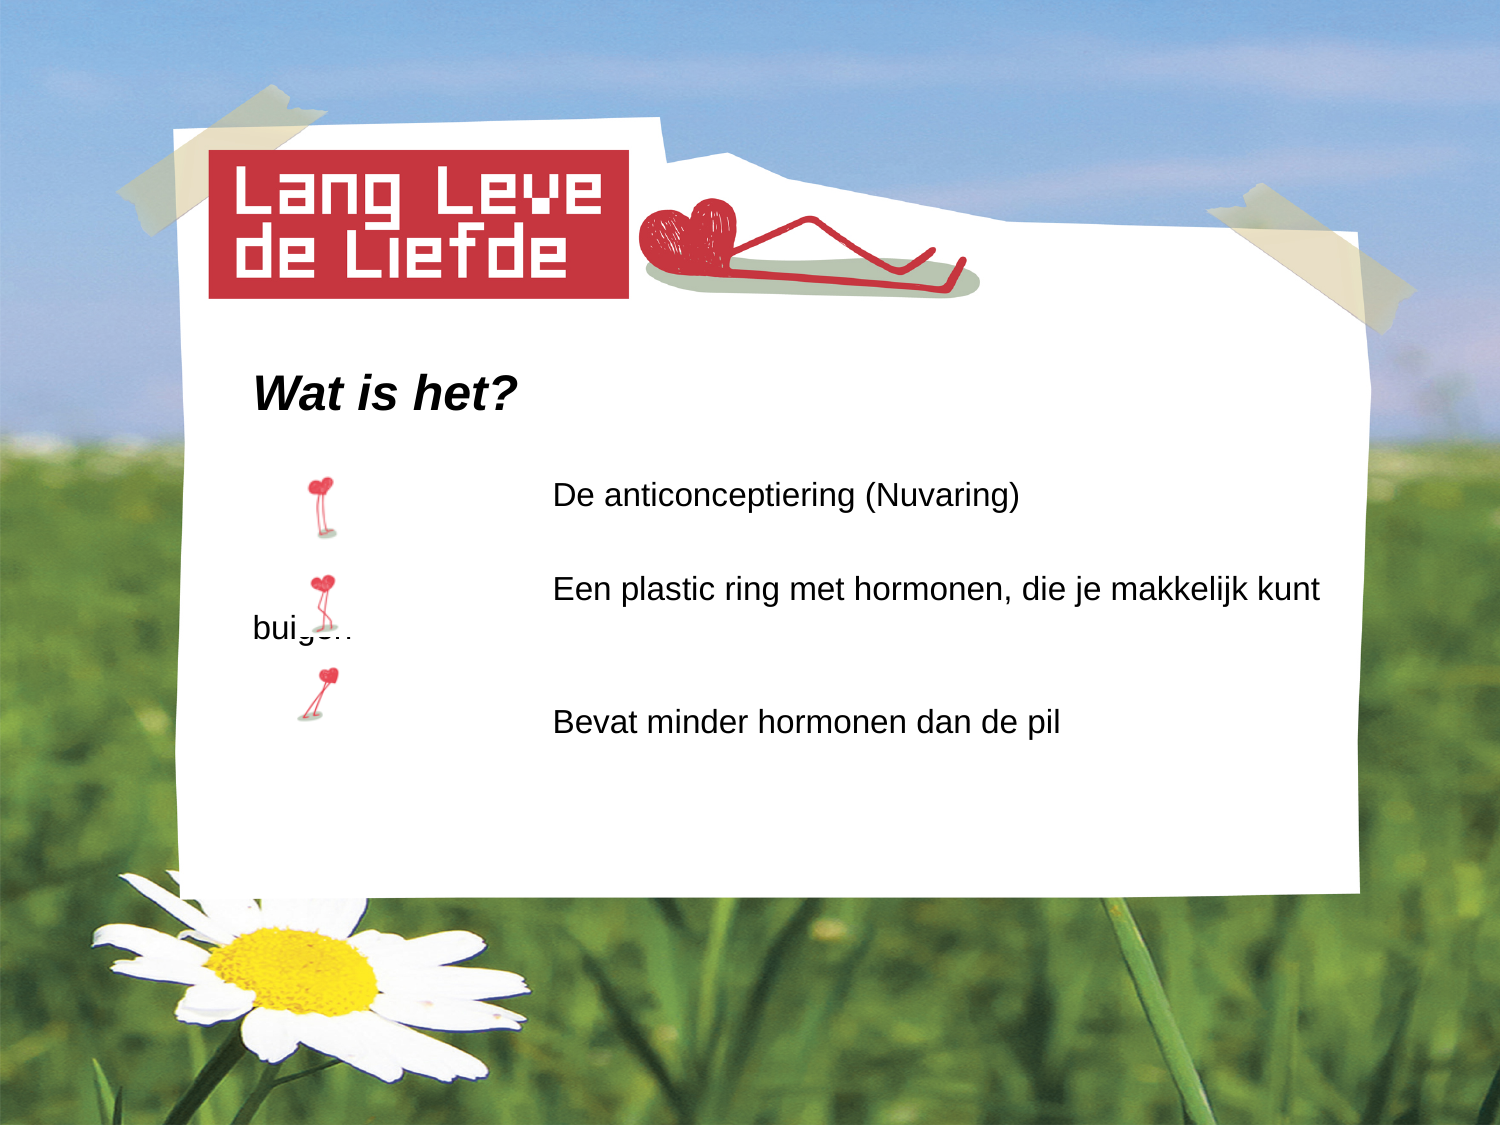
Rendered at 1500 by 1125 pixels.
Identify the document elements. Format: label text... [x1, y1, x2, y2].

list Wat is het? De anticonceptiering (Nuvaring) Een plastic ring met hormonen, die je makkelijk kunt buigen Bevat minder hormonen dan de pil [237, 352, 1358, 874]
picture [0, 0, 1500, 1125]
